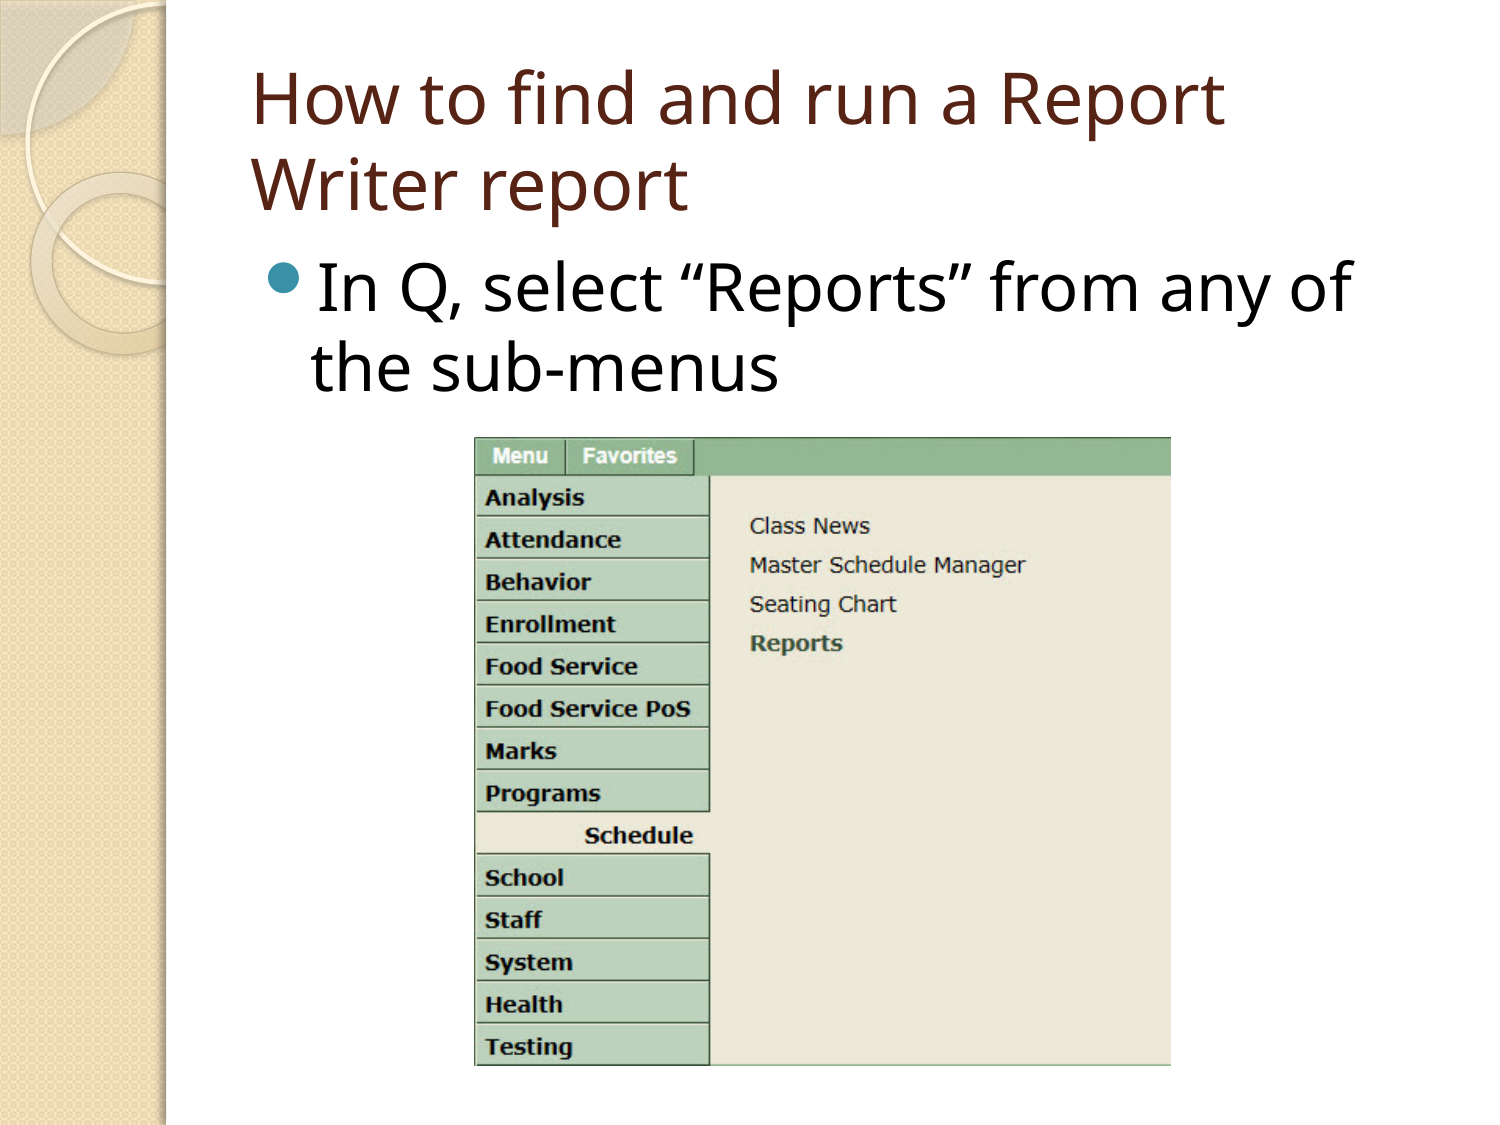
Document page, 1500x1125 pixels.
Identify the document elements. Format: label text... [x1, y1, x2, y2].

title How to find and run a Report Writer report [235, 45, 1466, 233]
list In Q, select “Reports” from any of the sub-menus [235, 237, 1466, 1025]
picture [474, 437, 1171, 1066]
